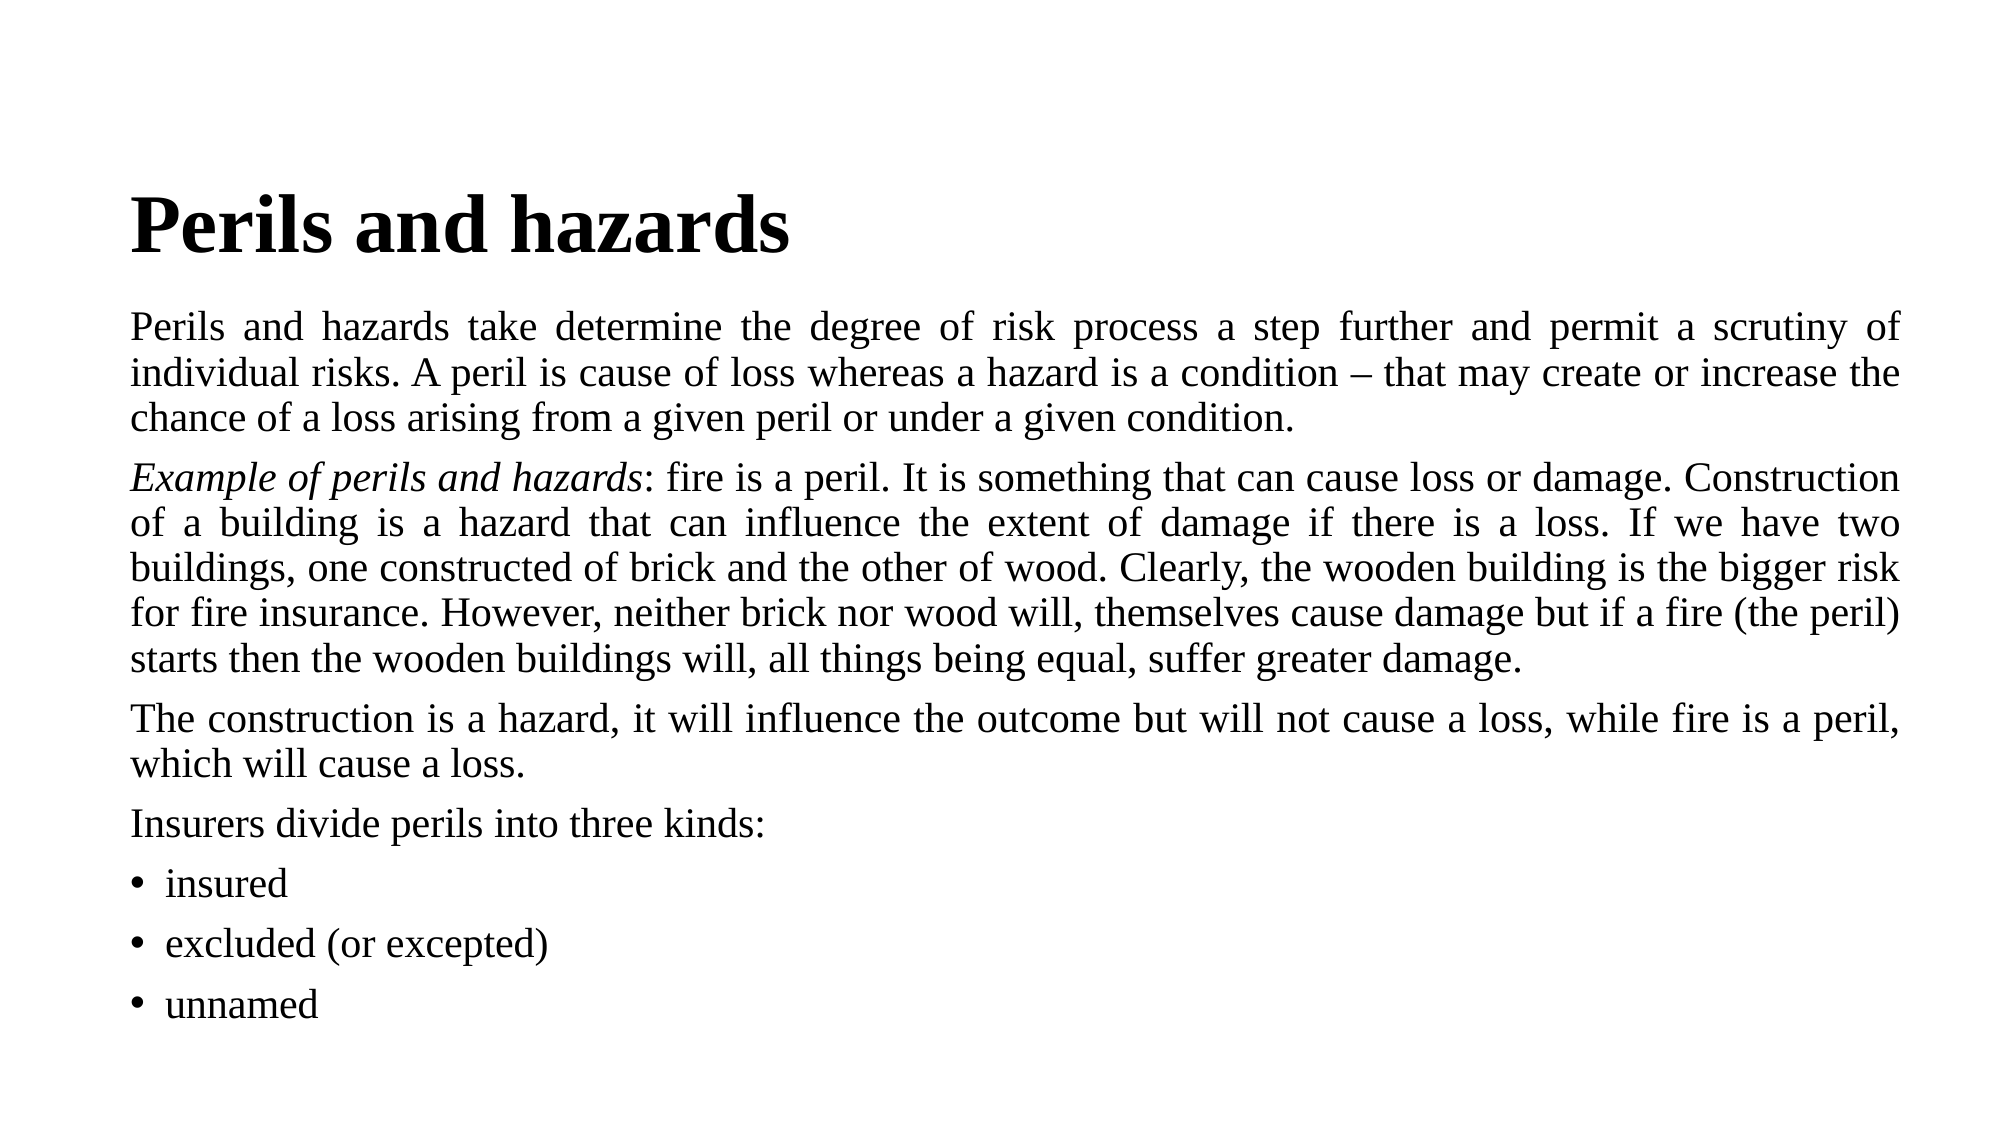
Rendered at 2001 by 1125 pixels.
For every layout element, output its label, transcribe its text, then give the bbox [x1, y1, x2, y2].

list Perils and hazards take determine the degree of risk process a step further and permit a scrutiny of individual risks. A peril is cause of loss whereas a hazard is a condition – that may create or increase the chance of a loss arising from a given peril or under a given condition. Example of perils and hazards: fire is a peril. It is something that can cause loss or damage. Construction of a building is a hazard that can influence the extent of damage if there is a loss. If we have two buildings, one constructed of brick and the other of wood. Clearly, the wooden building is the bigger risk for fire insurance. However, neither brick nor wood will, themselves cause damage but if a fire (the peril) starts then the wooden buildings will, all things being equal, suffer greater damage. The construction is a hazard, it will influence the outcome but will not cause a loss, while fire is a peril, which will cause a loss. Insurers divide perils into three kinds: insured excluded (or excepted) unnamed [115, 297, 1916, 1042]
title Perils and hazards [115, 152, 1916, 297]
